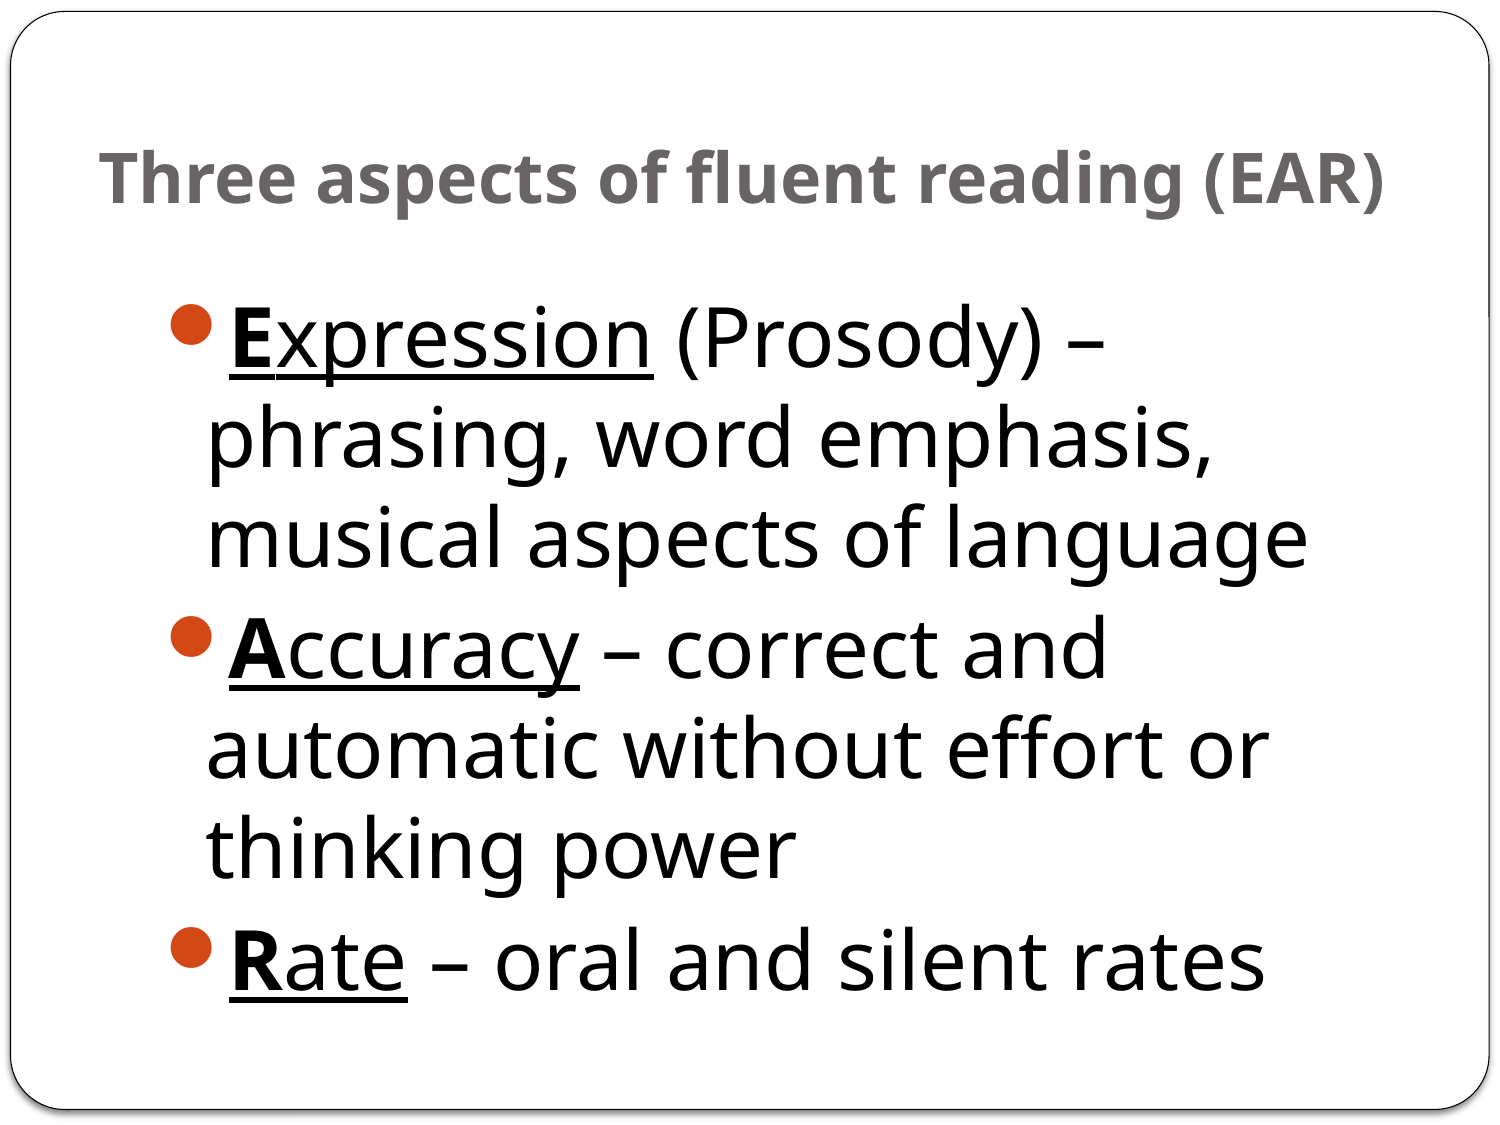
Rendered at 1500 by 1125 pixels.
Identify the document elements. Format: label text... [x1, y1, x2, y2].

title Three aspects of fluent reading (EAR) [83, 45, 1425, 233]
list Expression (Prosody) – phrasing, word emphasis, musical aspects of language Accuracy – correct and automatic without effort or thinking power Rate – oral and silent rates [150, 276, 1425, 1027]
